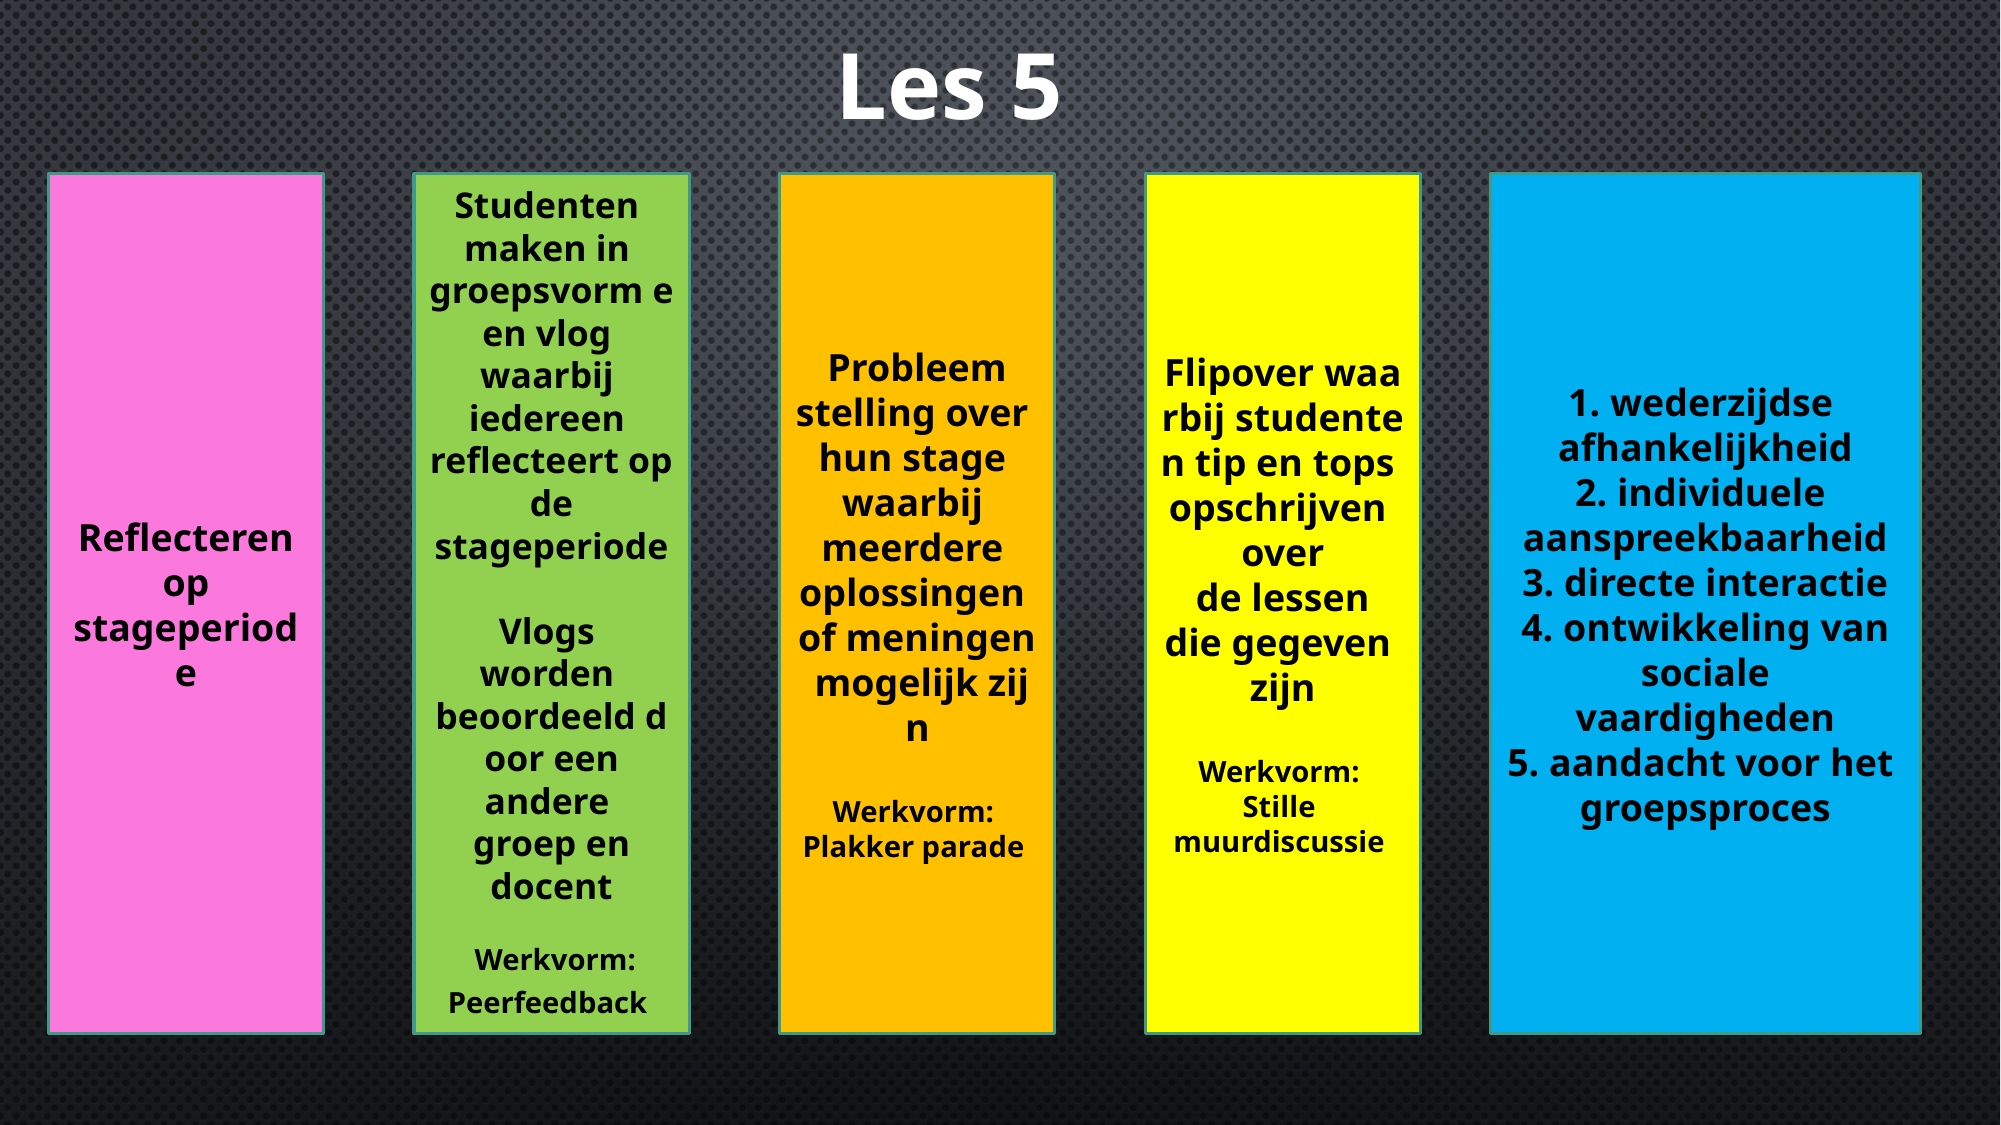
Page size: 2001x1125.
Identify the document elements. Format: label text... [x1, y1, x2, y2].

text_box Reflecteren op stageperiode [47, 172, 325, 1035]
text_box Flipover waarbij studenten tip en tops opschrijven over de lessen die gegeven zijn​ Werkvorm: Stille muurdiscussie [1144, 172, 1422, 1035]
text_box Probleem stelling over hun stage waarbij meerdere oplossingen of meningen mogelijk zijn ​ Werkvorm: Plakker parade ​ [778, 172, 1056, 1035]
text_box 1. wederzijdse afhankelijkheid​ 2. individuele aanspreekbaarheid​ 3. directe interactie​ 4. ontwikkeling van sociale vaardigheden​ 5. aandacht voor het groepsproces​ [1489, 172, 1922, 1035]
text_box Les 5 [820, 20, 1557, 146]
text_box Studenten maken in groepsvorm een vlog waarbij iedereen reflecteert op de stageperiode Vlogs worden beoordeeld door een andere groep en docent Werkvorm: Peerfeedback ​ ​ [412, 172, 691, 1035]
